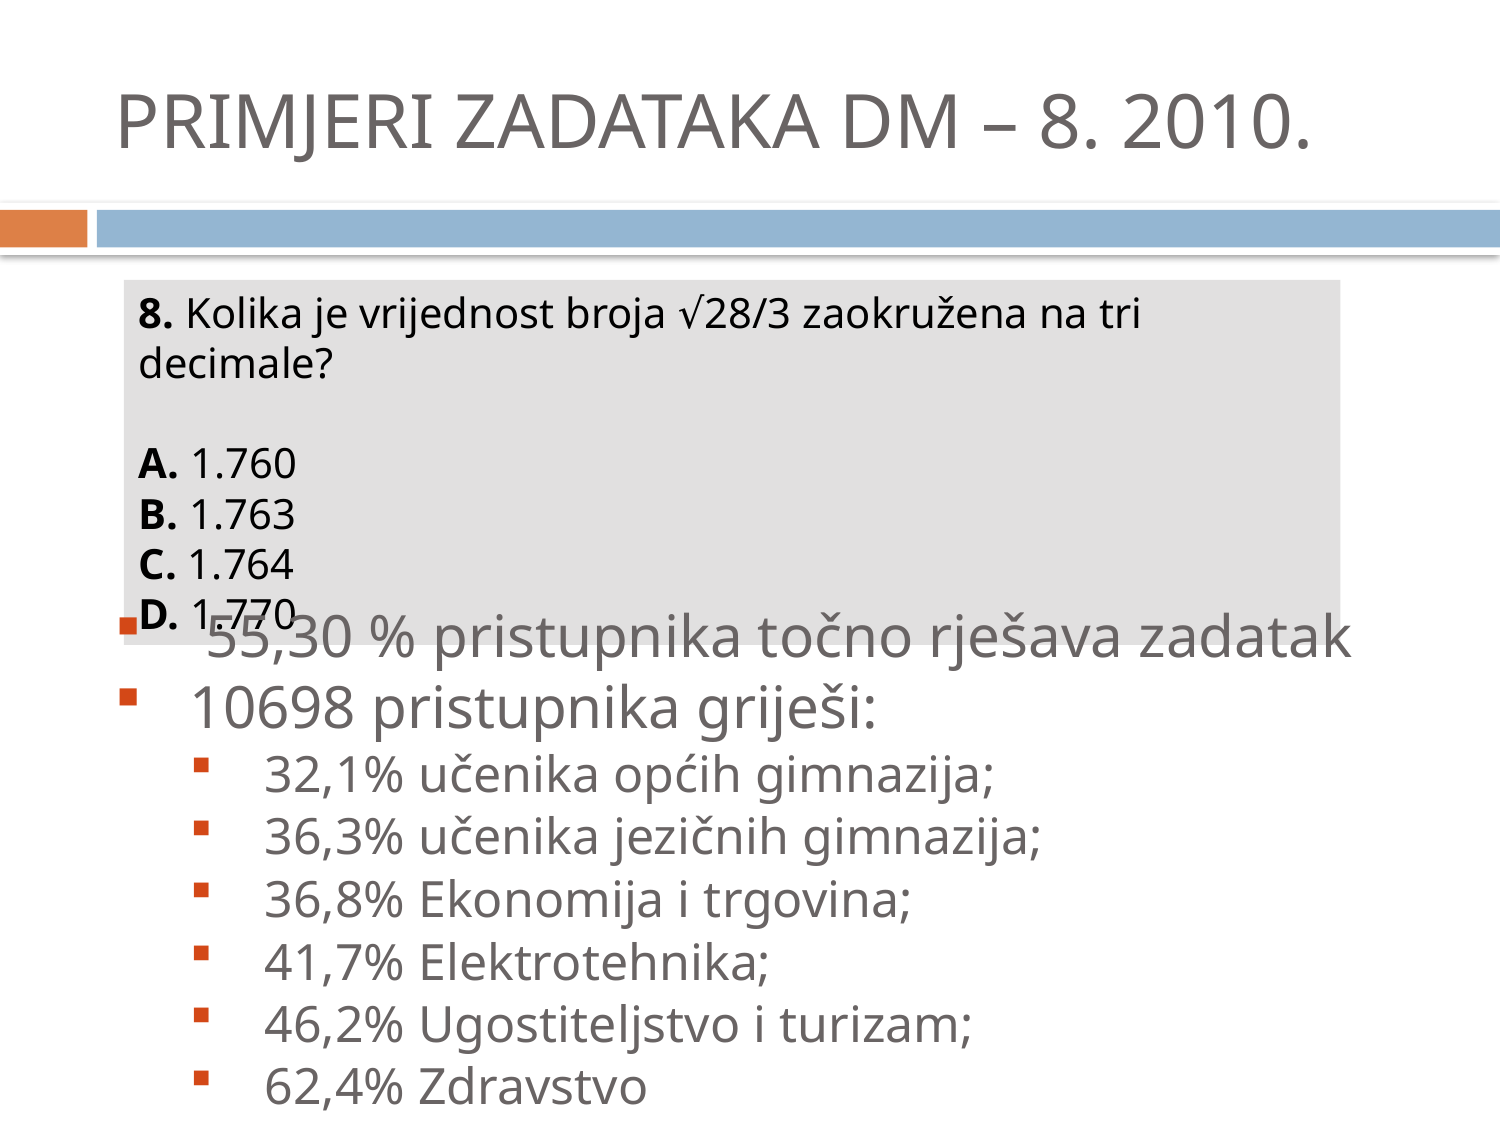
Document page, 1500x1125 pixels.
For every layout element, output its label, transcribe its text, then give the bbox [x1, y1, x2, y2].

text_box 55,30 % pristupnika točno rješava zadatak 10698 pristupnika griješi: 32,1% učenika općih gimnazija; 36,3% učenika jezičnih gimnazija; 36,8% Ekonomija i trgovina; 41,7% Elektrotehnika; 46,2% Ugostiteljstvo i turizam; 62,4% Zdravstvo [100, 605, 1436, 1125]
text_box 8. Kolika je vrijednost broja √28/3 zaokružena na tri decimale? A. 1.760 B. 1.763 C. 1.764 D. 1.770 [123, 279, 1341, 605]
title PRIMJERI ZADATAKA DM – 8. 2010. [99, 37, 1438, 201]
